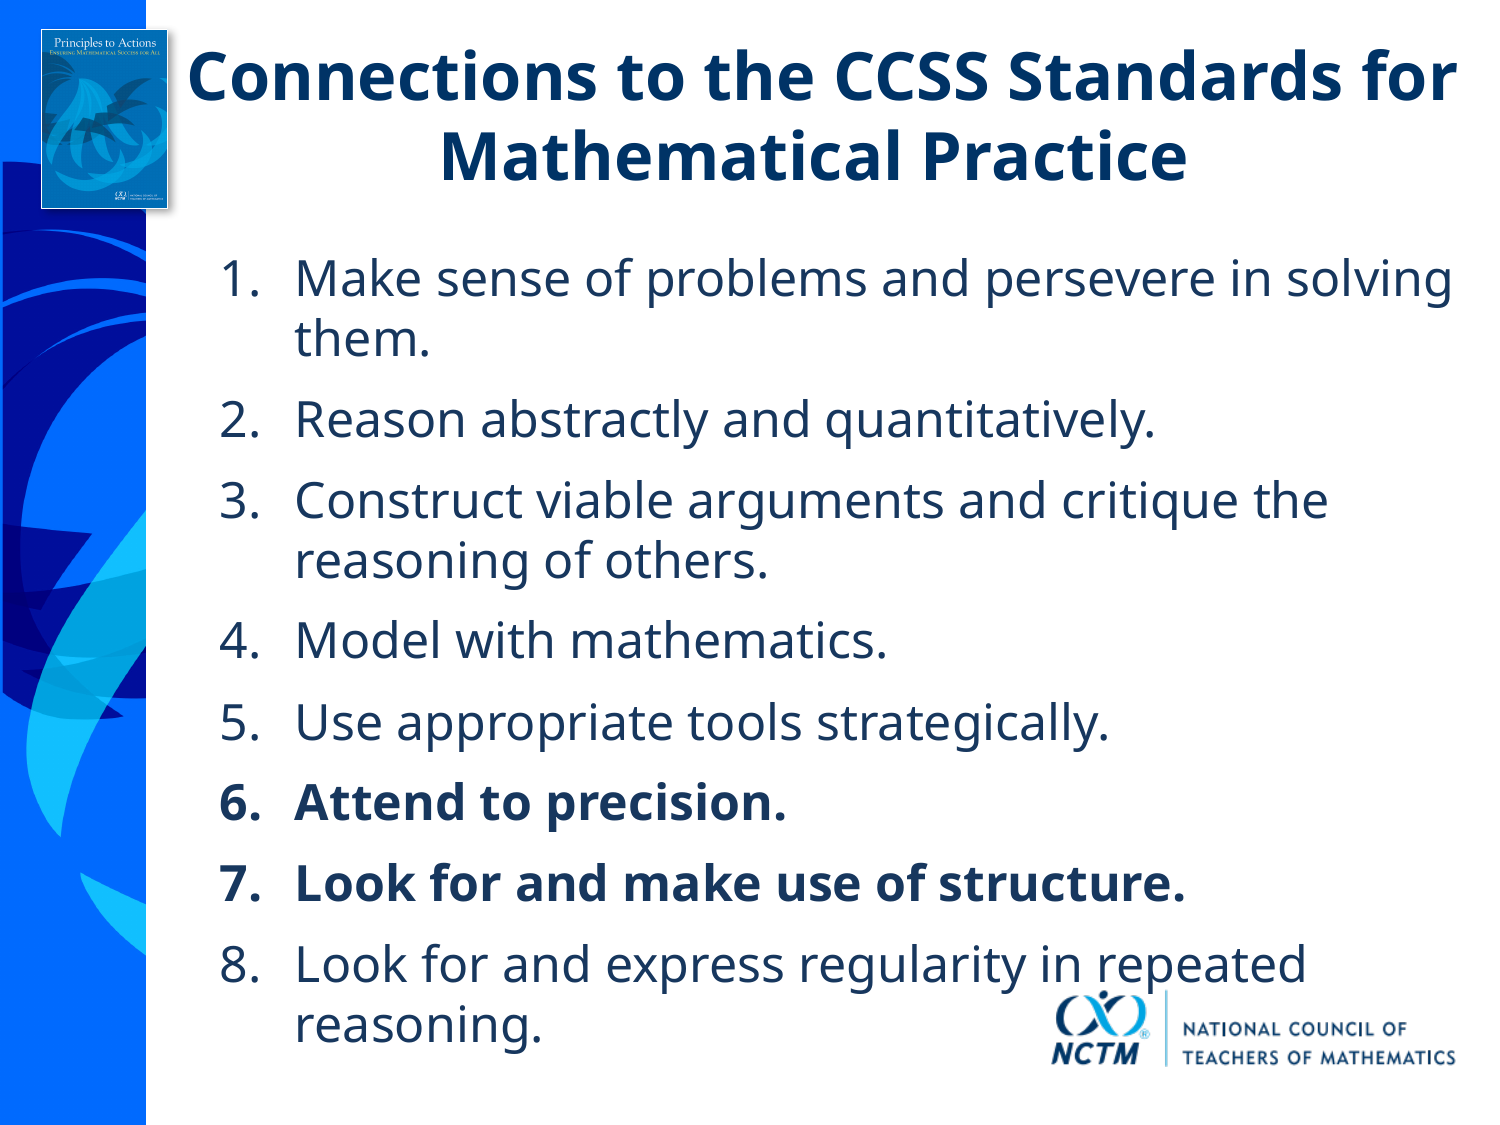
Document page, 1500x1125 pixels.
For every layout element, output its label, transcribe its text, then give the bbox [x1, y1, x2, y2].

picture [1034, 969, 1474, 1085]
picture [0, 0, 168, 1125]
text_box Connections to the CCSS Standards for Mathematical Practice [150, 0, 1500, 163]
text_box Make sense of problems and persevere in solving them. Reason abstractly and quantitatively. Construct viable arguments and critique the reasoning of others. Model with mathematics. Use appropriate tools strategically. Attend to precision. Look for and make use of structure. Look for and express regularity in repeated reasoning. [167, 238, 1500, 970]
